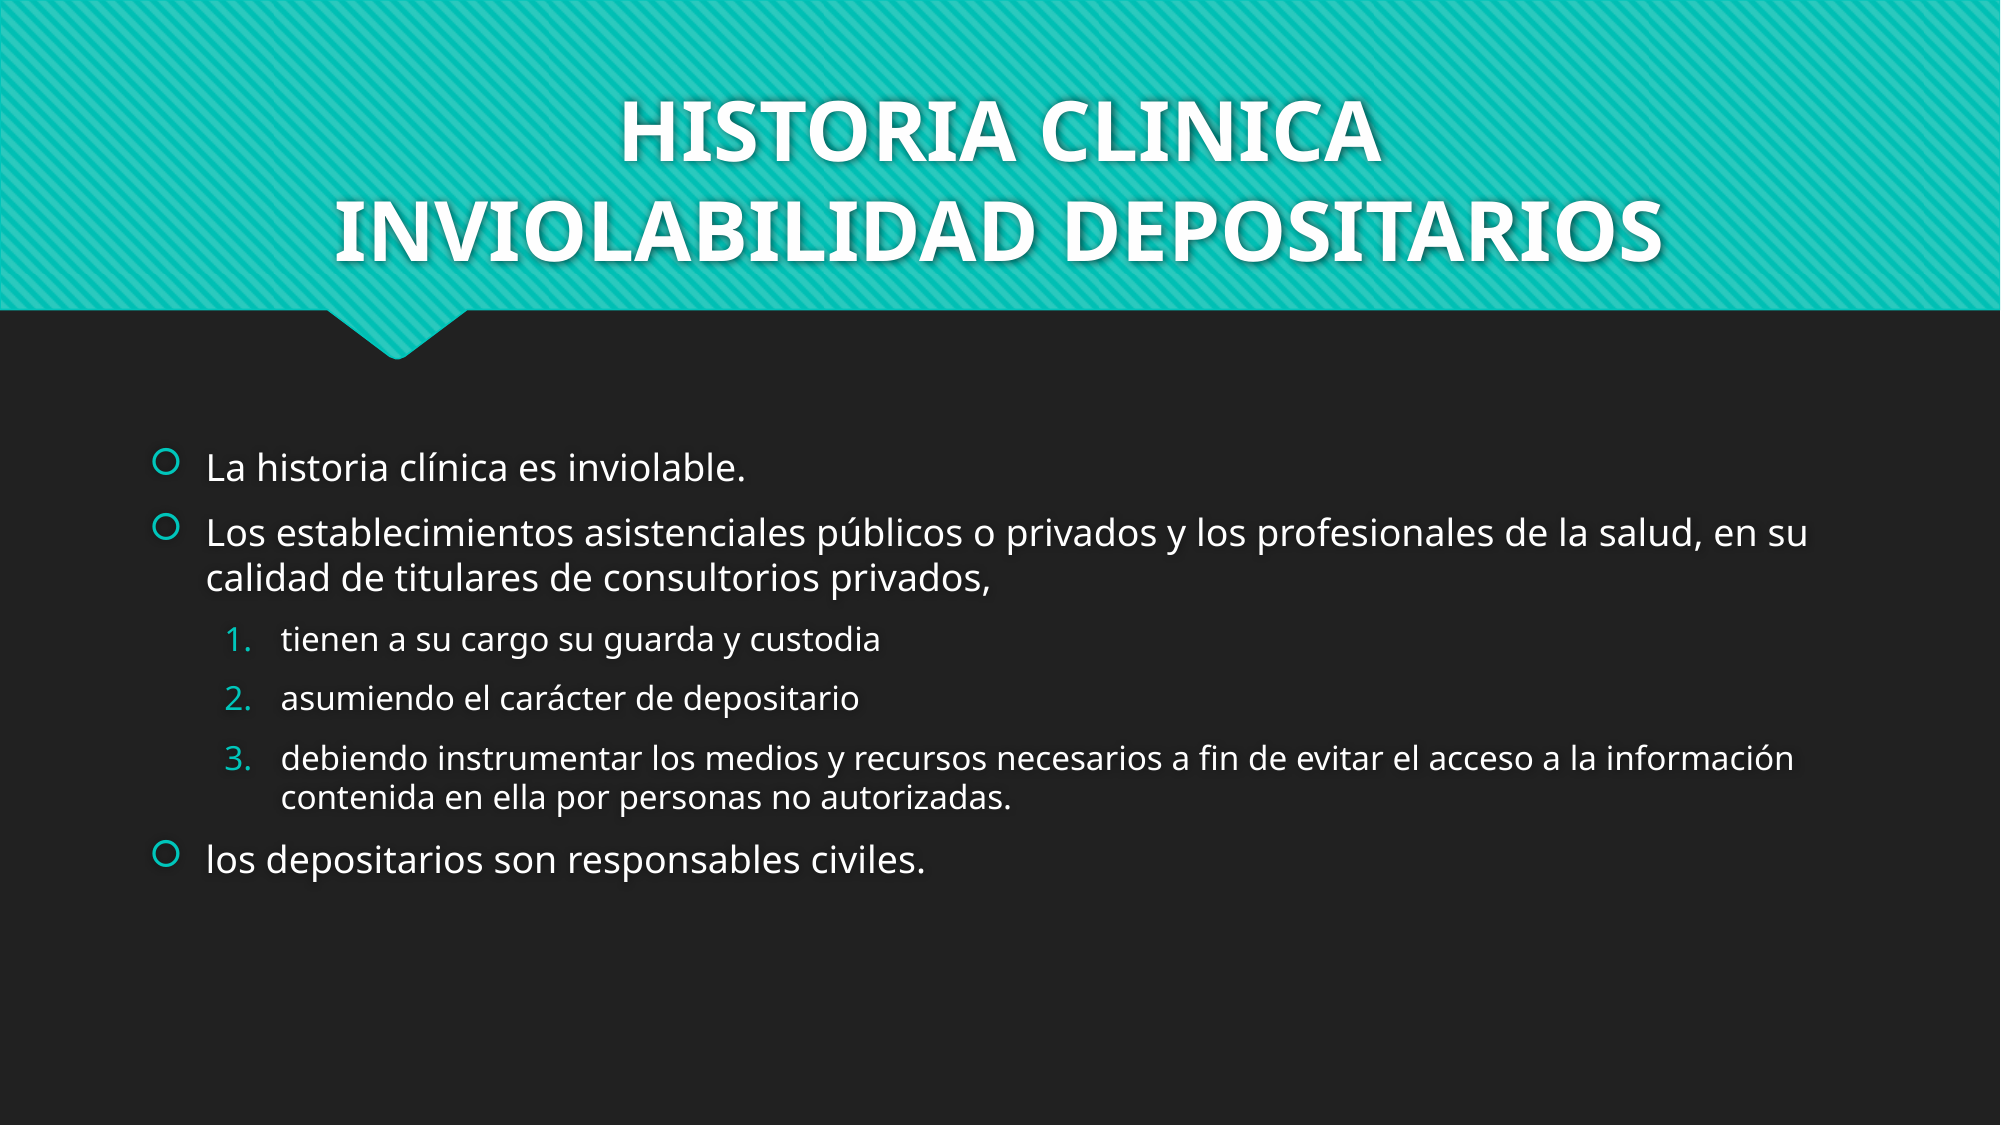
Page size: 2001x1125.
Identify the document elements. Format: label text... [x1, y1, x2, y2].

title HISTORIA CLINICA INVIOLABILIDAD DEPOSITARIOS [132, 73, 1868, 286]
list La historia clínica es inviolable. Los establecimientos asistenciales públicos o privados y los profesionales de la salud, en su calidad de titulares de consultorios privados, tienen a su cargo su guarda y custodia asumiendo el carácter de depositario debiendo instrumentar los medios y recursos necesarios a fin de evitar el acceso a la información contenida en ella por personas no autorizadas. los depositarios son responsables civiles. [134, 364, 1866, 962]
